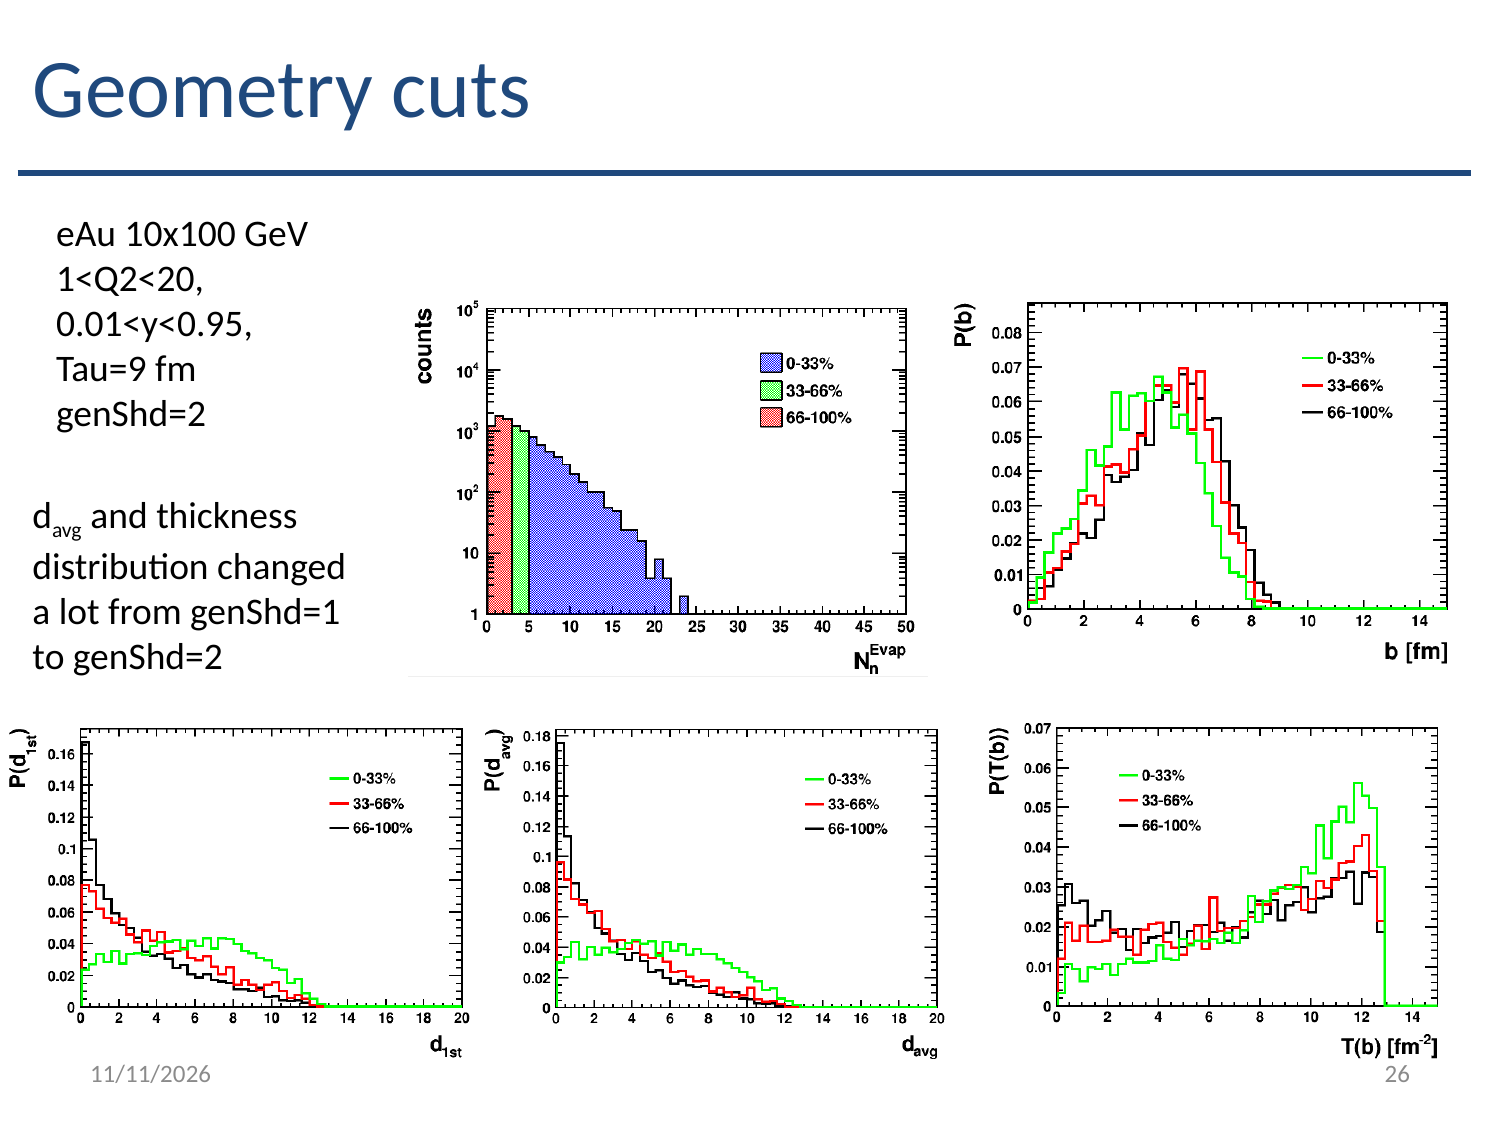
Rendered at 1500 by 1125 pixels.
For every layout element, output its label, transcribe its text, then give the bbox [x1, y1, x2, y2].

picture [5, 715, 975, 1064]
picture [981, 715, 1459, 1063]
text_box eAu 10x100 GeV 1<Q2<20, 0.01<y<0.95, Tau=9 fm genShd=2 [41, 201, 396, 442]
text_box davg and thickness distribution changed a lot from genShd=1 to genShd=2 [17, 483, 372, 685]
picture [407, 290, 928, 677]
title Geometry cuts [17, 7, 1483, 161]
picture [943, 289, 1482, 669]
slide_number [75, 1071, 425, 1103]
slide_number 26 [1074, 1071, 1425, 1103]
